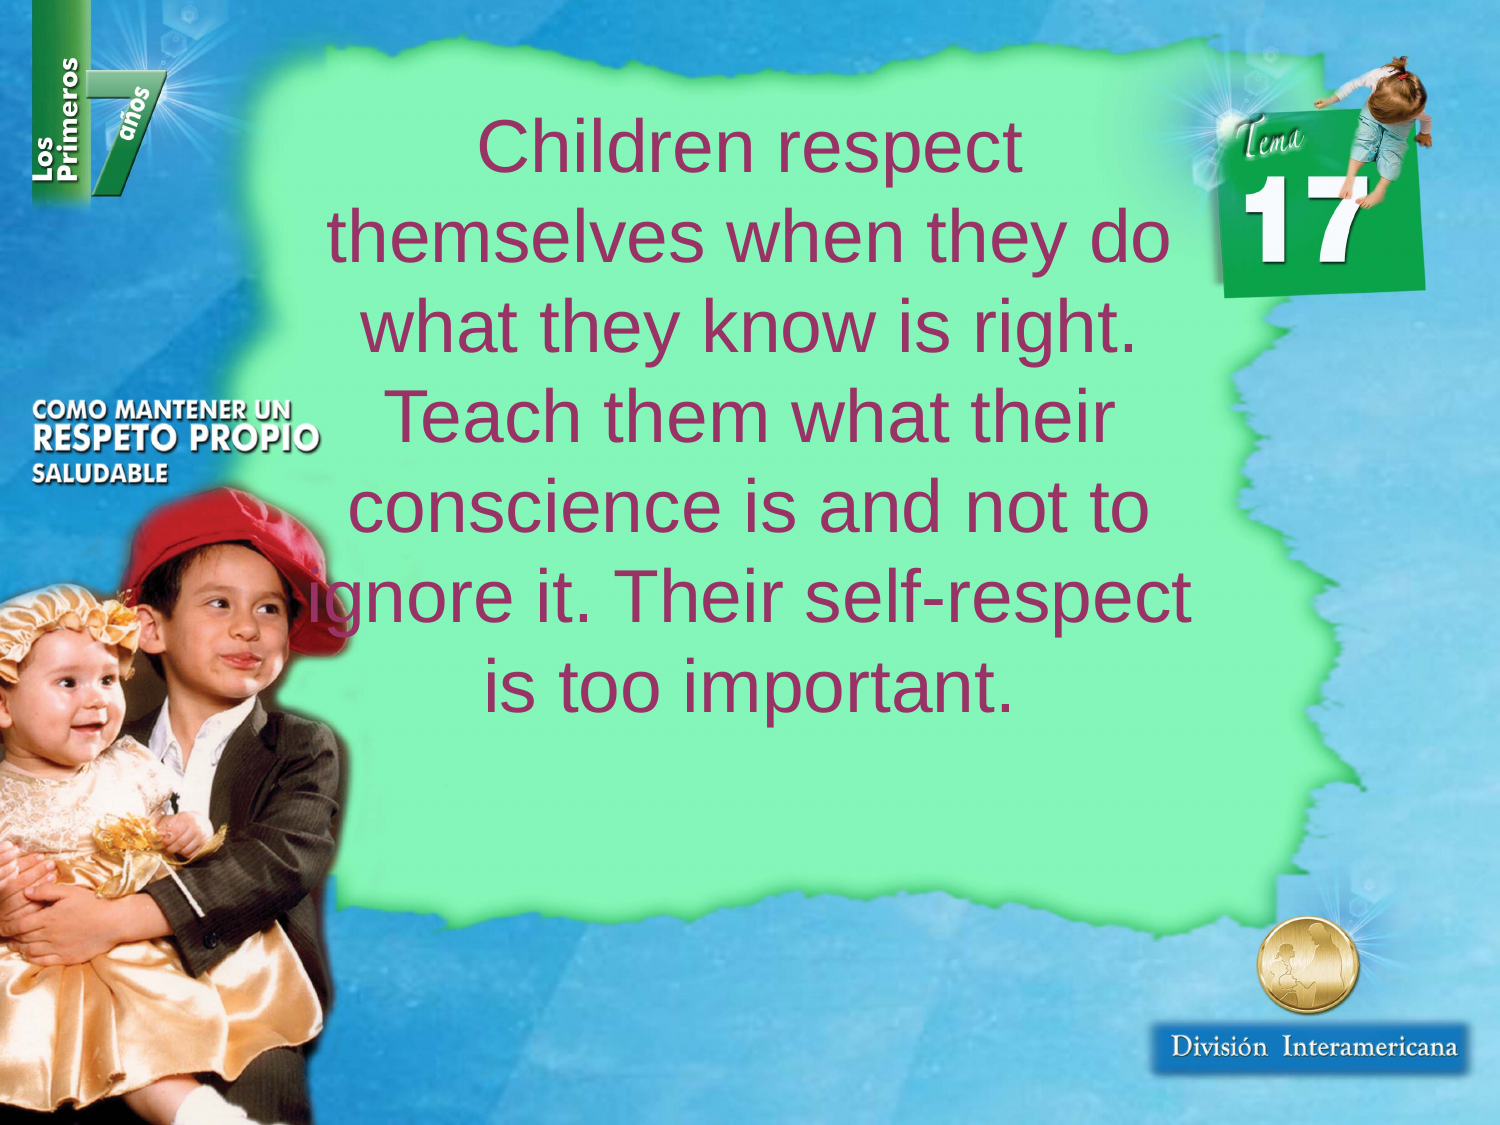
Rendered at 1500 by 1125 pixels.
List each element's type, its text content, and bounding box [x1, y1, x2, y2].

picture [0, 0, 1500, 1125]
text_box Children respect themselves when they do what they know is right. Teach them what their conscience is and not to ignore it. Their self-respect is too important. [289, 89, 1211, 735]
